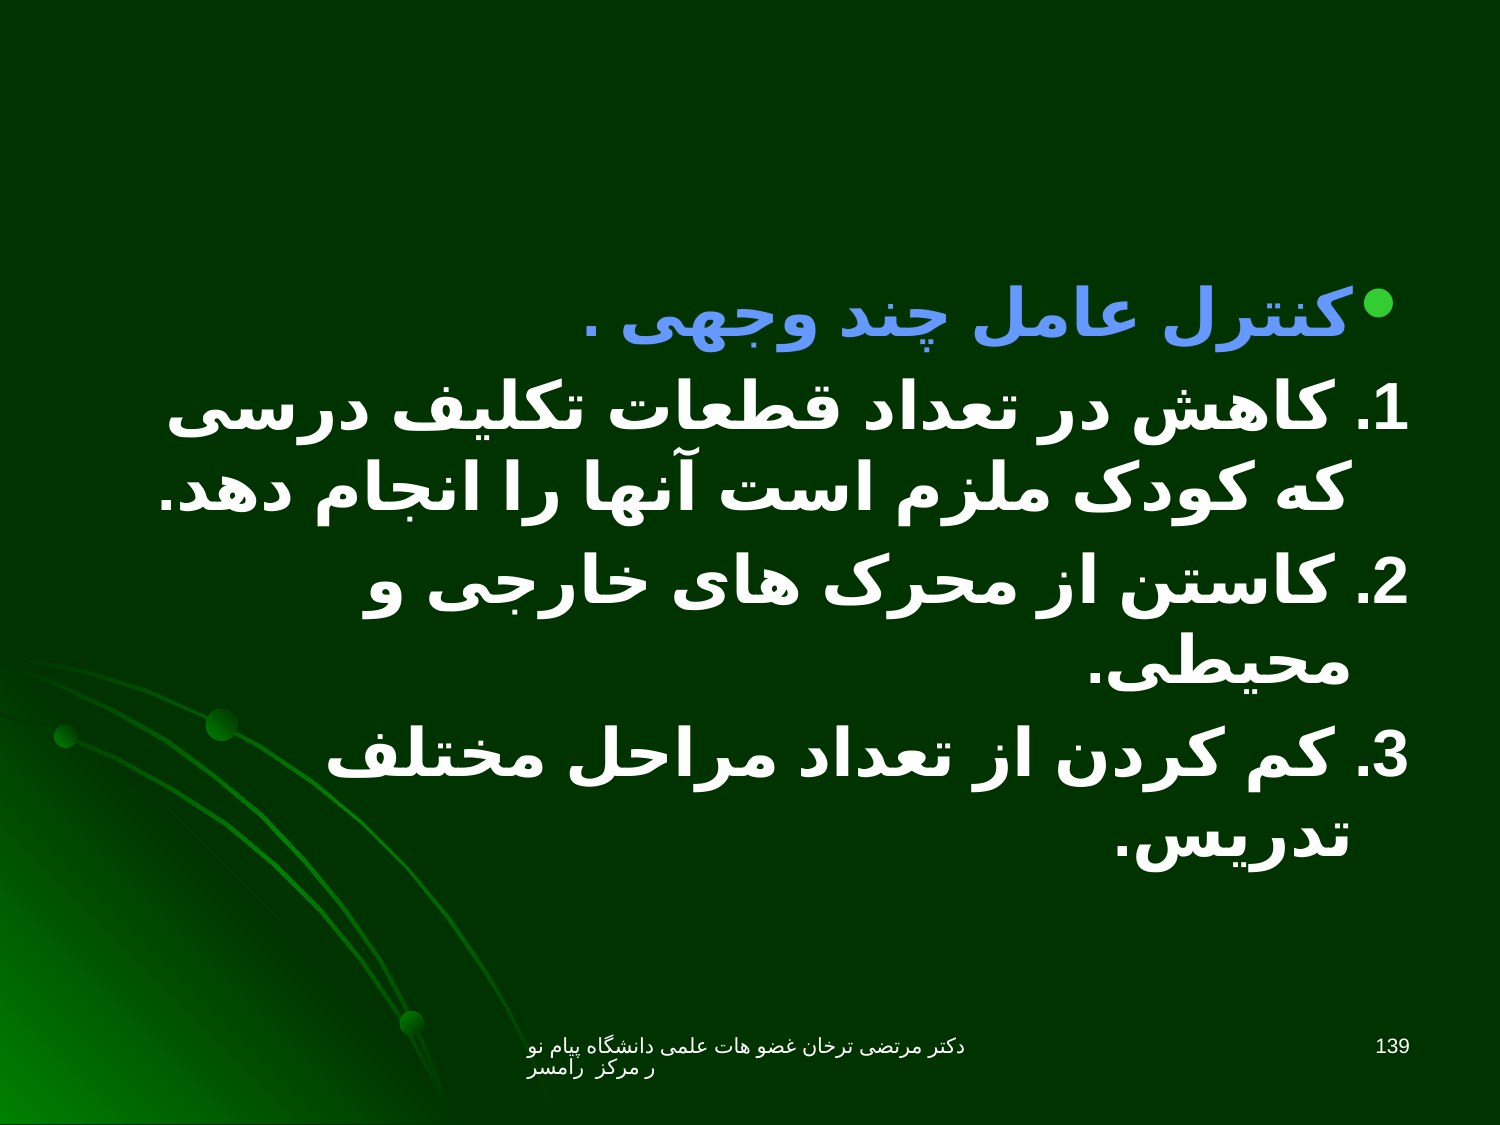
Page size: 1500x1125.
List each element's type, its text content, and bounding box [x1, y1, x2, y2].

footer دکتر مرتضی ترخان غضو هات علمی دانشگاه پیام نور مرکز رامسر [512, 1024, 988, 1101]
slide_number 139 [1074, 1024, 1426, 1101]
list کنترل عامل چند وجهی . 1. کاهش در تعداد قطعات تکلیف درسی که کودک ملزم است آنها را انجام دهد. 2. کاستن از محرک های خارجی و محیطی. 3. کم کردن از تعداد مراحل مختلف تدریس. [74, 262, 1426, 1006]
